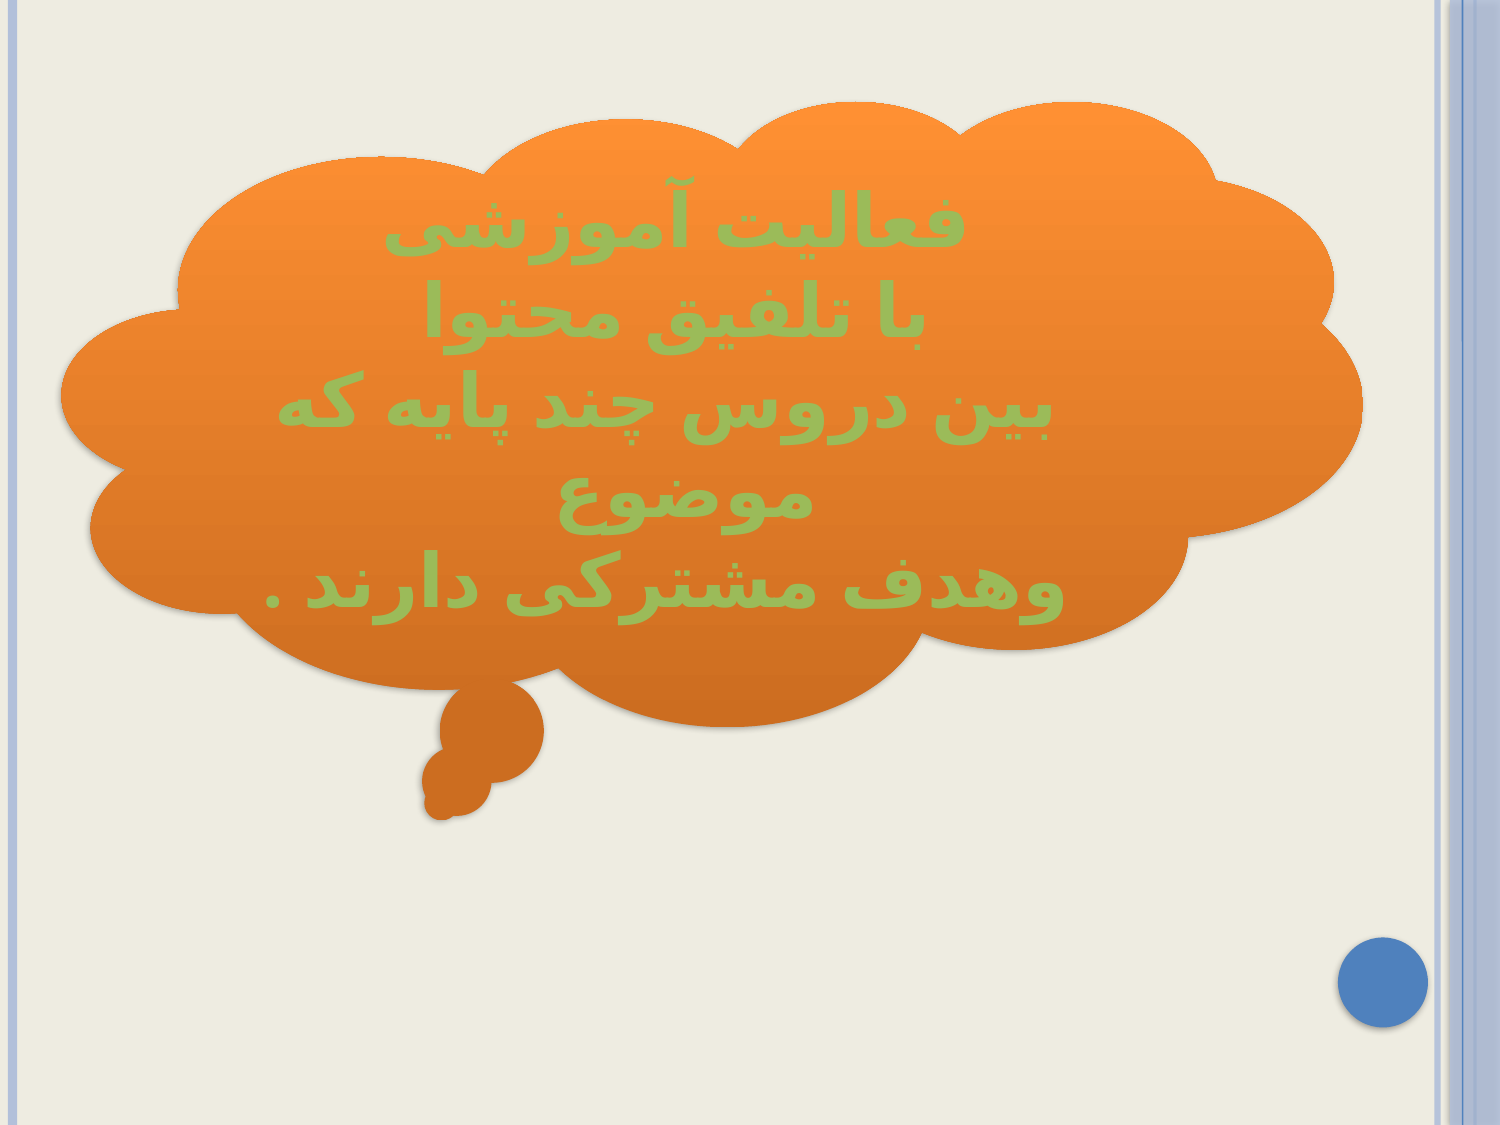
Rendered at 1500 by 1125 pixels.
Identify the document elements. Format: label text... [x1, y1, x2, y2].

text_box فعالیت آموزشی با تلفیق محتوا بین دروس چند پایه که موضوع وهدف مشترکی دارند . [61, 101, 1364, 821]
